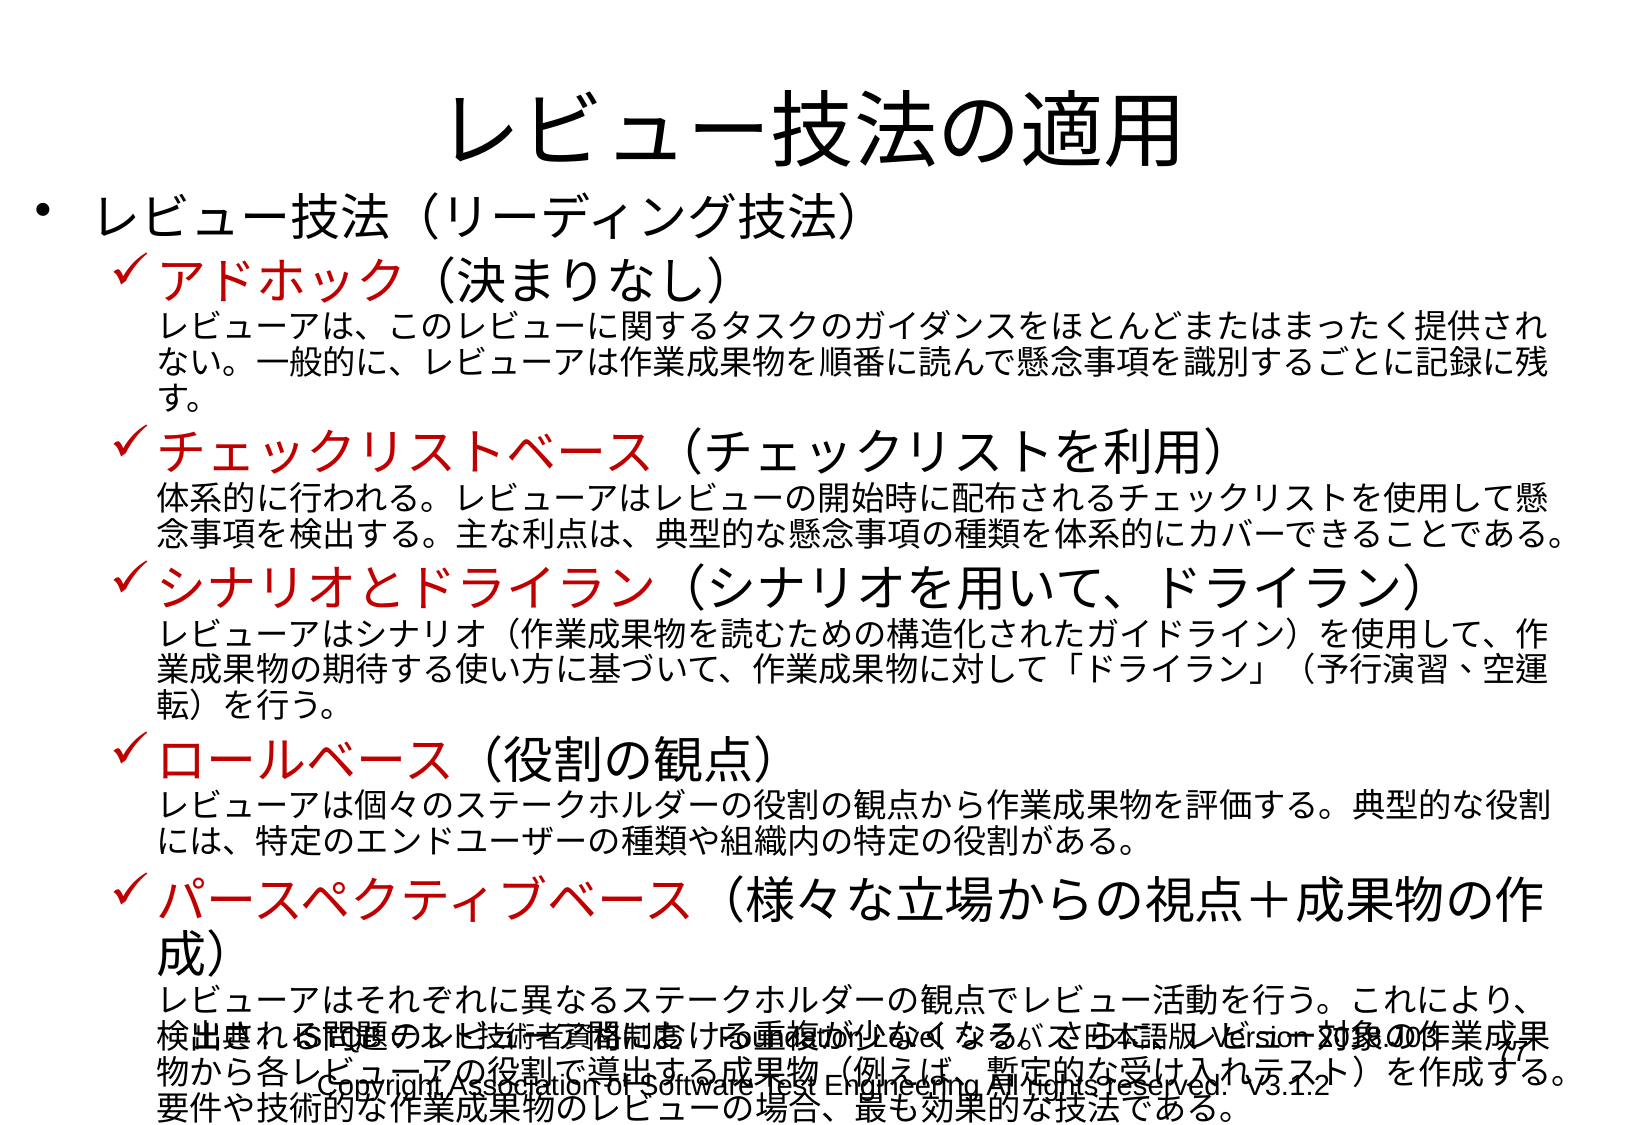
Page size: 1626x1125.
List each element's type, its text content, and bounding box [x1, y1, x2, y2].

slide_number 77 [1416, 1061, 1544, 1103]
footer Copyright Association of Software Test Engineering All rights reserved. V3.1.2 [233, 1061, 1416, 1103]
list レビュー技法（リーディング技法） アドホック（決まりなし） レビューアは、このレビューに関するタスクのガイダンスをほとんどまたはまったく提供されない。一般的に、レビューアは作業成果物を順番に読んで懸念事項を識別するごとに記録に残す。 チェックリストベース（チェックリストを利用） 体系的に行われる。レビューアはレビューの開始時に配布されるチェックリストを使用して懸念事項を検出する。主な利点は、典型的な懸念事項の種類を体系的にカバーできることである。 シナリオとドライラン（シナリオを用いて、ドライラン） レビューアはシナリオ（作業成果物を読むための構造化されたガイドライン）を使用して、作業成果物の期待する使い方に基づいて、作業成果物に対して「ドライラン」（予行演習、空運転）を行う。 ロールベース（役割の観点） レビューアは個々のステークホルダーの役割の観点から作業成果物を評価する。典型的な役割には、特定のエンドユーザーの種類や組織内の特定の役割がある。 パースペクティブベース（様々な立場からの視点＋成果物の作成） レビューアはそれぞれに異なるステークホルダーの観点でレビュー活動を行う。これにより、検出される問題のレビューア間における重複が少なくなる。さらに、レビュー対象の作業成果物から各レビューアの役割で導出する成果物（例えば、暫定的な受け入れテスト）を作成する。要件や技術的な作業成果物のレビューの場合、最も効果的な技法である。 [19, 184, 1581, 1125]
text_box 出典： ISTQBテスト技術者資格制度 Foundation Level シラバス 日本語版 Version 2018.J03 [51, 1011, 1580, 1061]
title レビュー技法の適用 [32, 34, 1593, 221]
